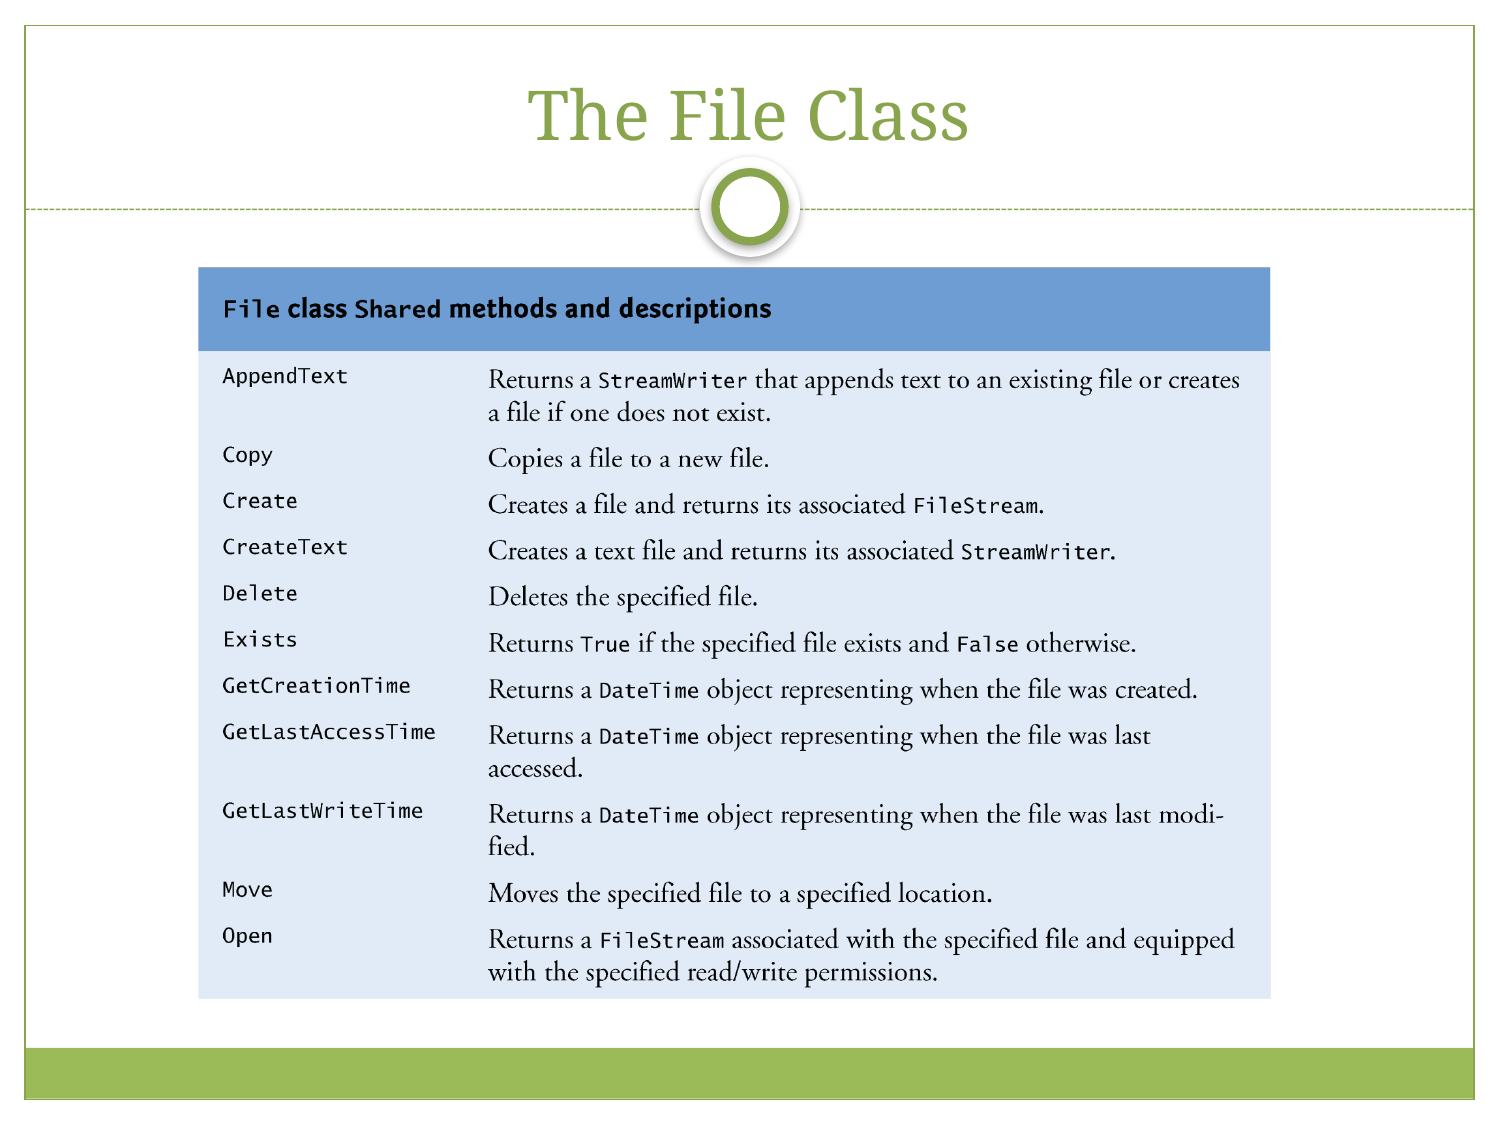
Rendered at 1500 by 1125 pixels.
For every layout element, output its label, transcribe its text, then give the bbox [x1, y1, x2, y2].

title The File Class [49, 37, 1450, 162]
picture [182, 255, 1294, 1012]
